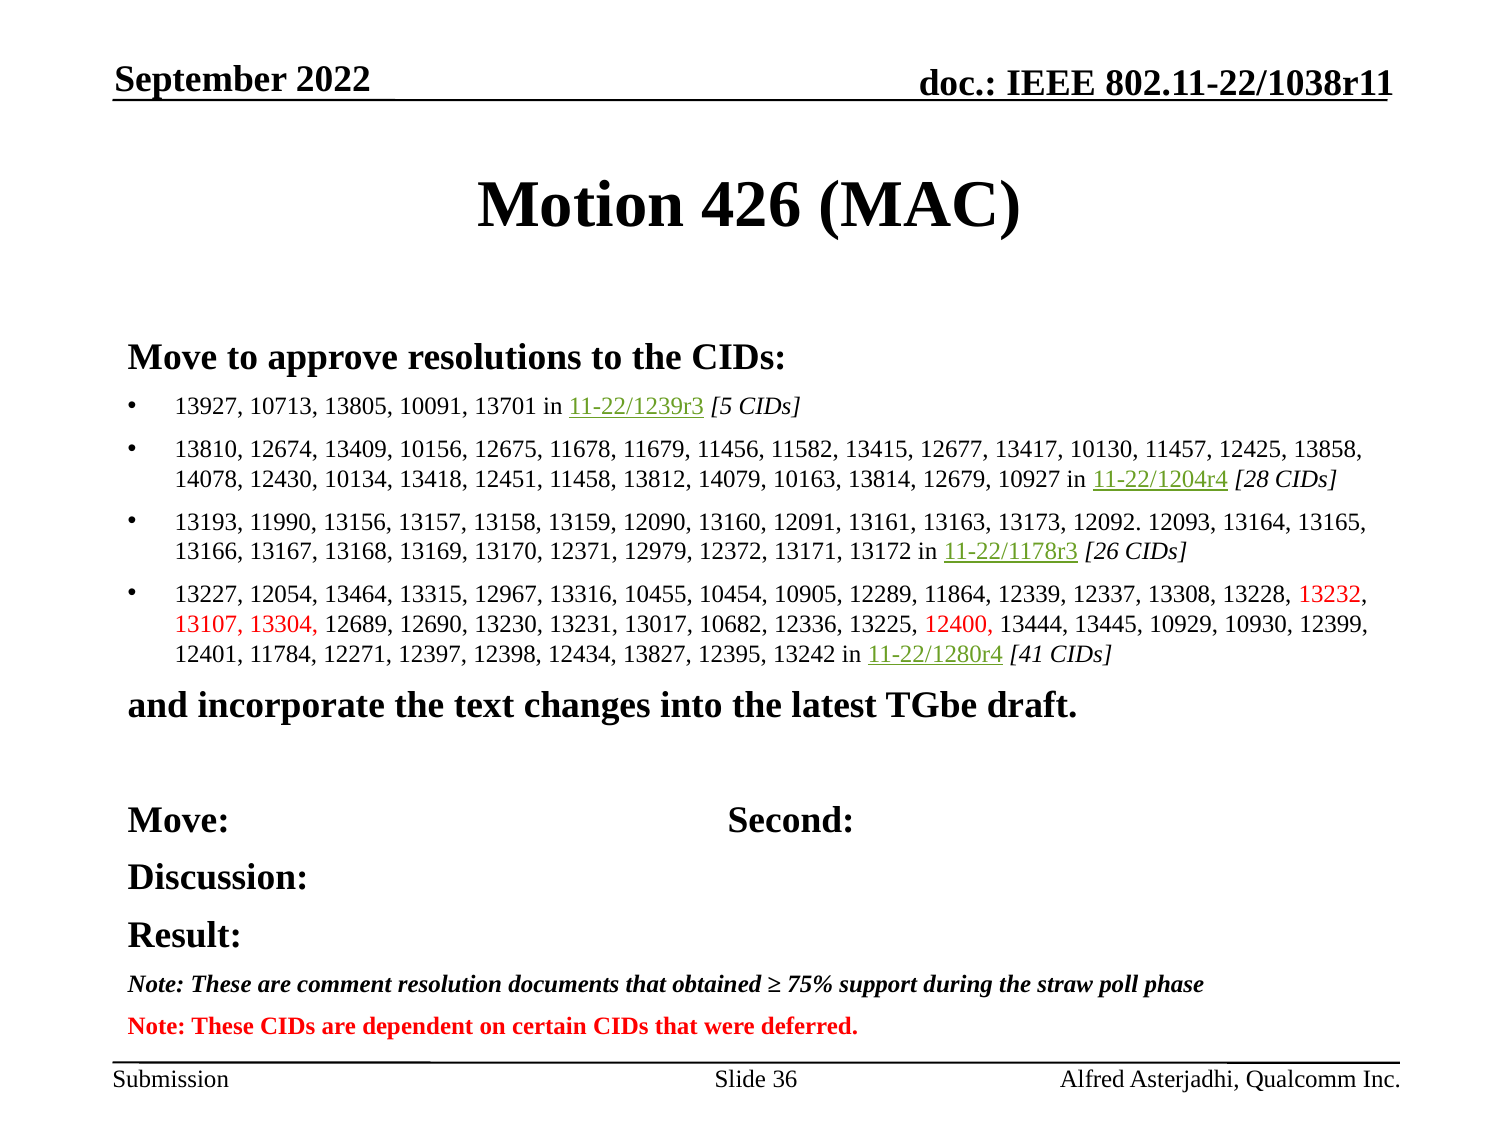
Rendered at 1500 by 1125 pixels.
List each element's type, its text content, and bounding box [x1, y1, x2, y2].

footer Alfred Asterjadhi, Qualcomm Inc. [878, 1061, 1402, 1093]
slide_number Slide 36 [712, 1061, 800, 1123]
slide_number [114, 54, 423, 100]
list Move to approve resolutions to the CIDs: 13927, 10713, 13805, 10091, 13701 in 11-22/1239r3 [5 CIDs] 13810, 12674, 13409, 10156, 12675, 11678, 11679, 11456, 11582, 13415, 12677, 13417, 10130, 11457, 12425, 13858, 14078, 12430, 10134, 13418, 12451, 11458, 13812, 14079, 10163, 13814, 12679, 10927 in 11-22/1204r4 [28 CIDs] 13193, 11990, 13156, 13157, 13158, 13159, 12090, 13160, 12091, 13161, 13163, 13173, 12092. 12093, 13164, 13165, 13166, 13167, 13168, 13169, 13170, 12371, 12979, 12372, 13171, 13172 in 11-22/1178r3 [26 CIDs] 13227, 12054, 13464, 13315, 12967, 13316, 10455, 10454, 10905, 12289, 11864, 12339, 12337, 13308, 13228, 13232, 13107, 13304, 12689, 12690, 13230, 13231, 13017, 10682, 12336, 13225, 12400, 13444, 13445, 10929, 10930, 12399, 12401, 11784, 12271, 12397, 12398, 12434, 13827, 12395, 13242 in 11-22/1280r4 [41 CIDs] and incorporate the text changes into the latest TGbe draft. Move: Second: Discussion: Result: Note: These are comment resolution documents that obtained ≥ 75% support during the straw poll phase Note: These CIDs are dependent on certain CIDs that were deferred. [112, 324, 1388, 1063]
title Motion 426 (MAC) [112, 112, 1388, 288]
